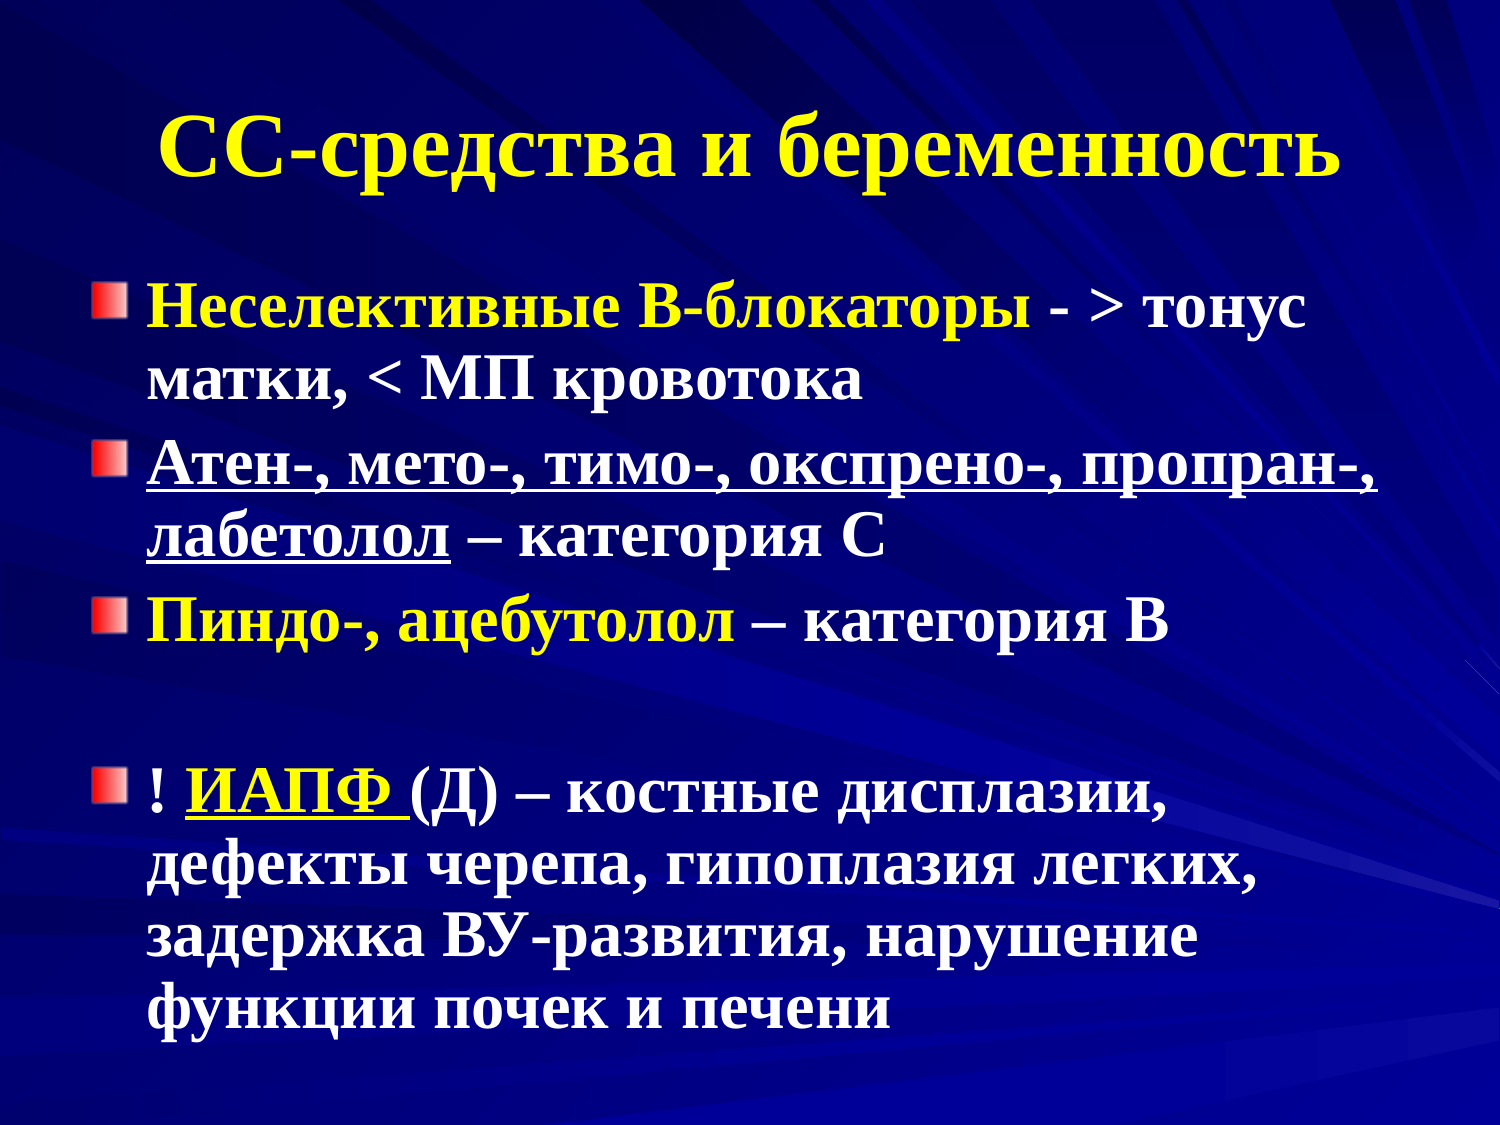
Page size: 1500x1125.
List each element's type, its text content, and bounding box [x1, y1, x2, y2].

title СС-средства и беременность [74, 45, 1426, 234]
picture [90, 438, 132, 481]
list Неселективные В-блокаторы - > тонус матки, < МП кровотока Атен-, мето-, тимо-, окспрено-, пропран-, лабетолол – категория С Пиндо-, ацебутолол – категория В ! ИАПФ (Д) – костные дисплазии, дефекты черепа, гипоплазия легких, задержка ВУ-развития, нарушение функции почек и печени [74, 262, 1426, 1095]
picture [90, 280, 132, 323]
picture [90, 765, 132, 808]
picture [90, 595, 132, 638]
